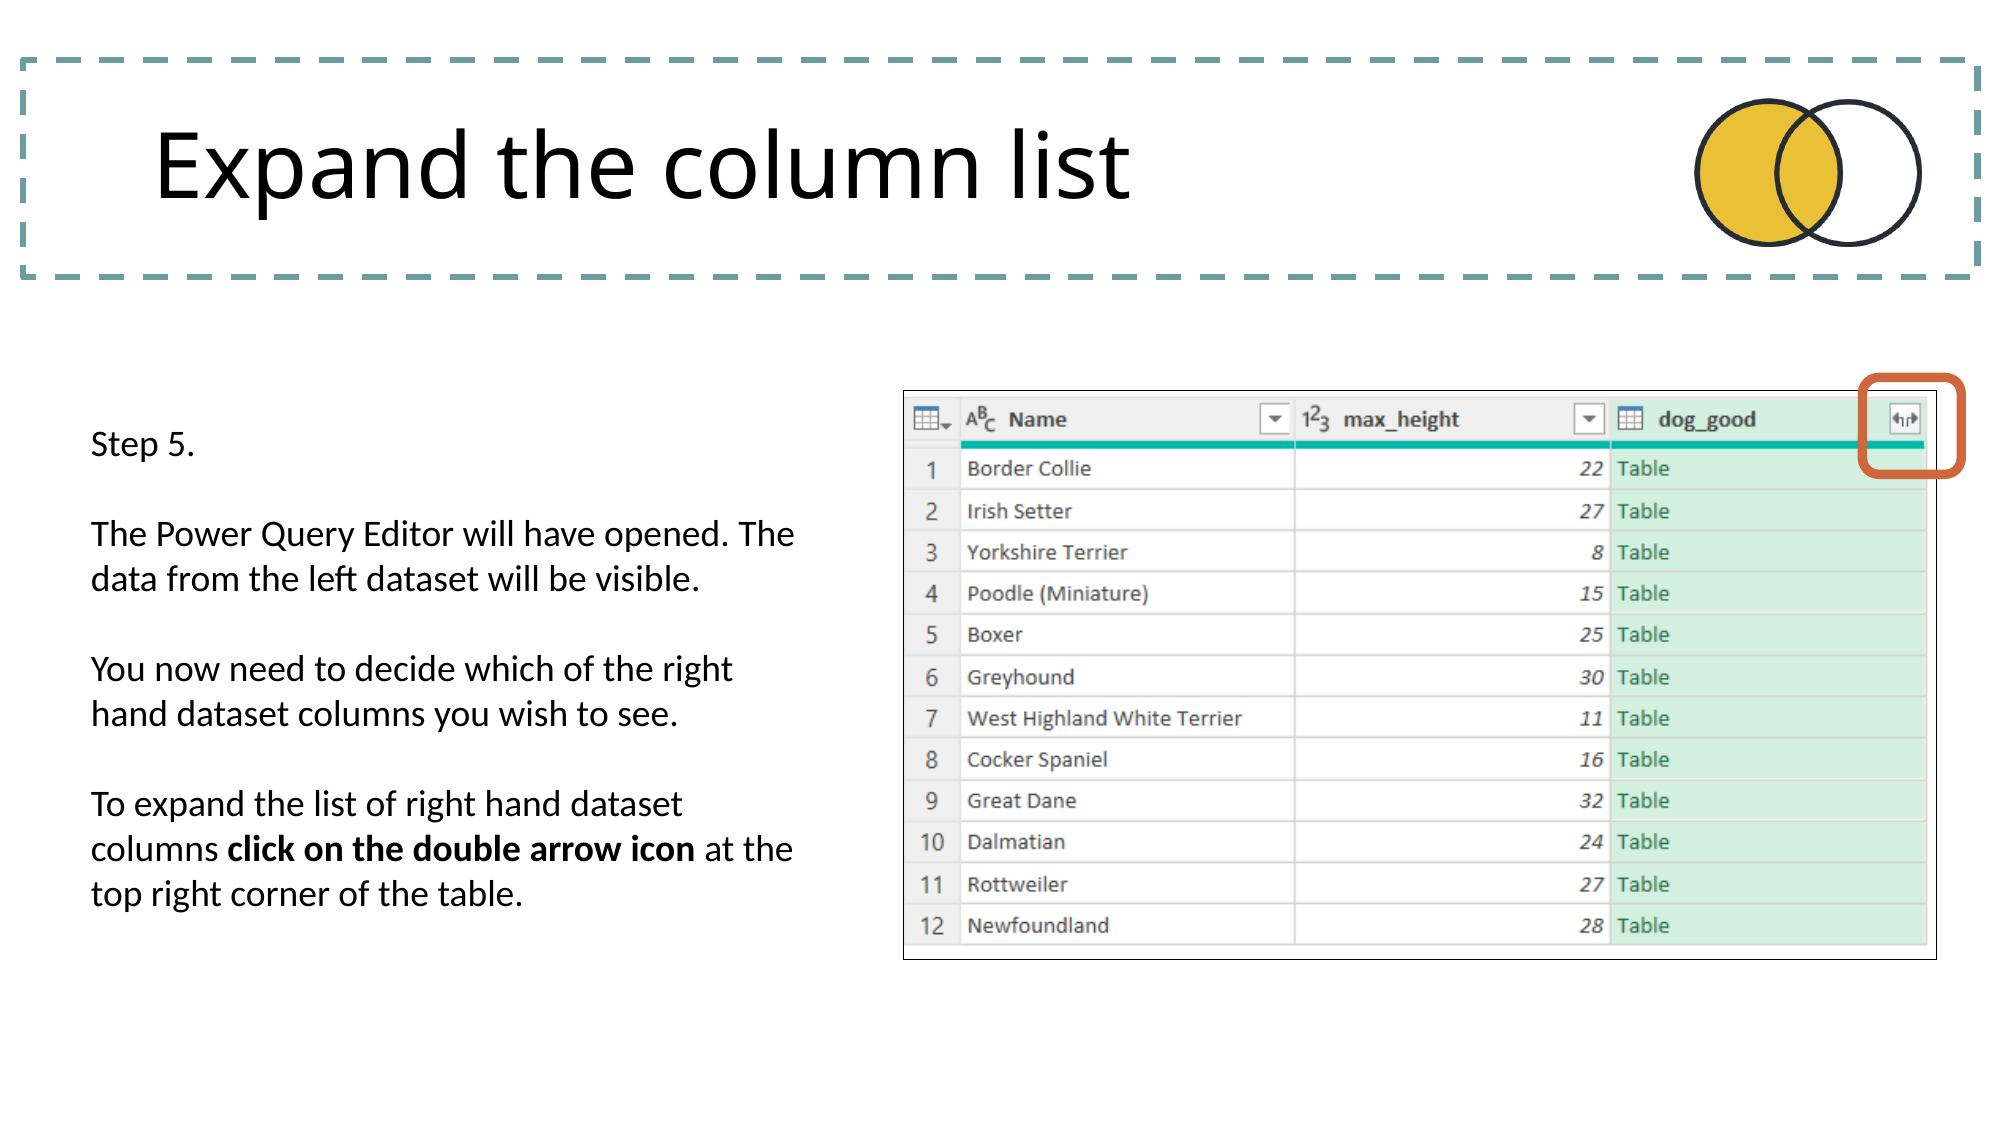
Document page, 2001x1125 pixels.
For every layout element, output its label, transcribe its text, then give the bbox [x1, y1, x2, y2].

picture [1694, 98, 1922, 248]
text_box [1861, 376, 1963, 476]
picture [903, 389, 1937, 960]
text_box Step 5. The Power Query Editor will have opened. The data from the left dataset will be visible. You now need to decide which of the right hand dataset columns you wish to see. To expand the list of right hand dataset columns click on the double arrow icon at the top right corner of the table. [76, 411, 821, 921]
title Expand the column list [137, 59, 1863, 278]
